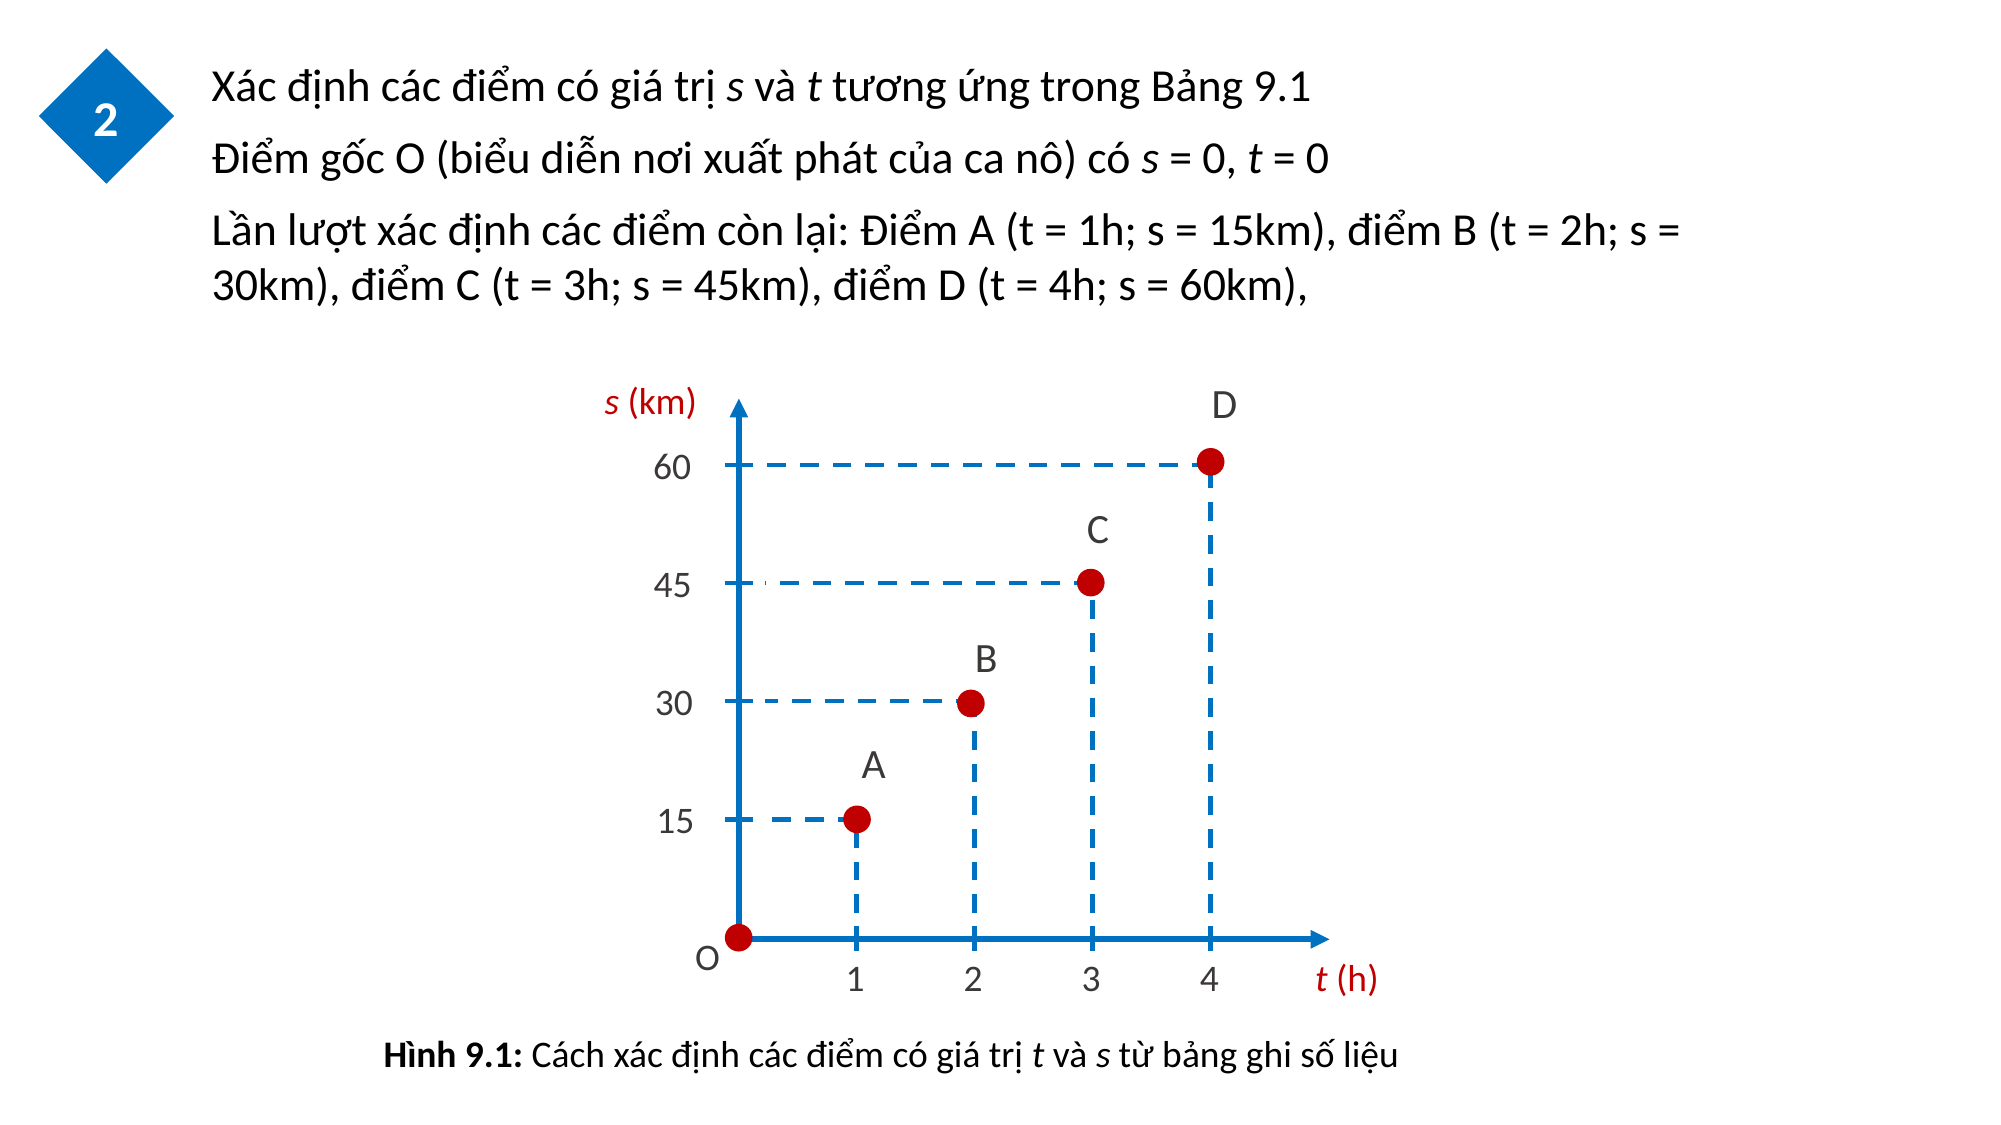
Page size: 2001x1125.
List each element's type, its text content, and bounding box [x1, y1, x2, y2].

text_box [1196, 369, 1279, 476]
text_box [957, 623, 1042, 718]
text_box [1072, 494, 1154, 597]
text_box Xác định các điểm có giá trị s và t tương ứng trong Bảng 9.1 [196, 48, 1861, 119]
text_box Lần lượt xác định các điểm còn lại: Điểm A (t = 1h; s = 15km), điểm B (t = 2h; s = 30km), điểm C (t = 3h; s = 45km), điểm D (t = 4h; s = 60km), [196, 192, 1804, 318]
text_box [589, 369, 1411, 1008]
text_box 2 [37, 46, 176, 186]
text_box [843, 729, 929, 834]
text_box Hình 9.1: Cách xác định các điểm có giá trị t và s từ bảng ghi số liệu [368, 1023, 1546, 1083]
text_box Điểm gốc O (biểu diễn nơi xuất phát của ca nô) có s = 0, t = 0 [196, 120, 1861, 191]
